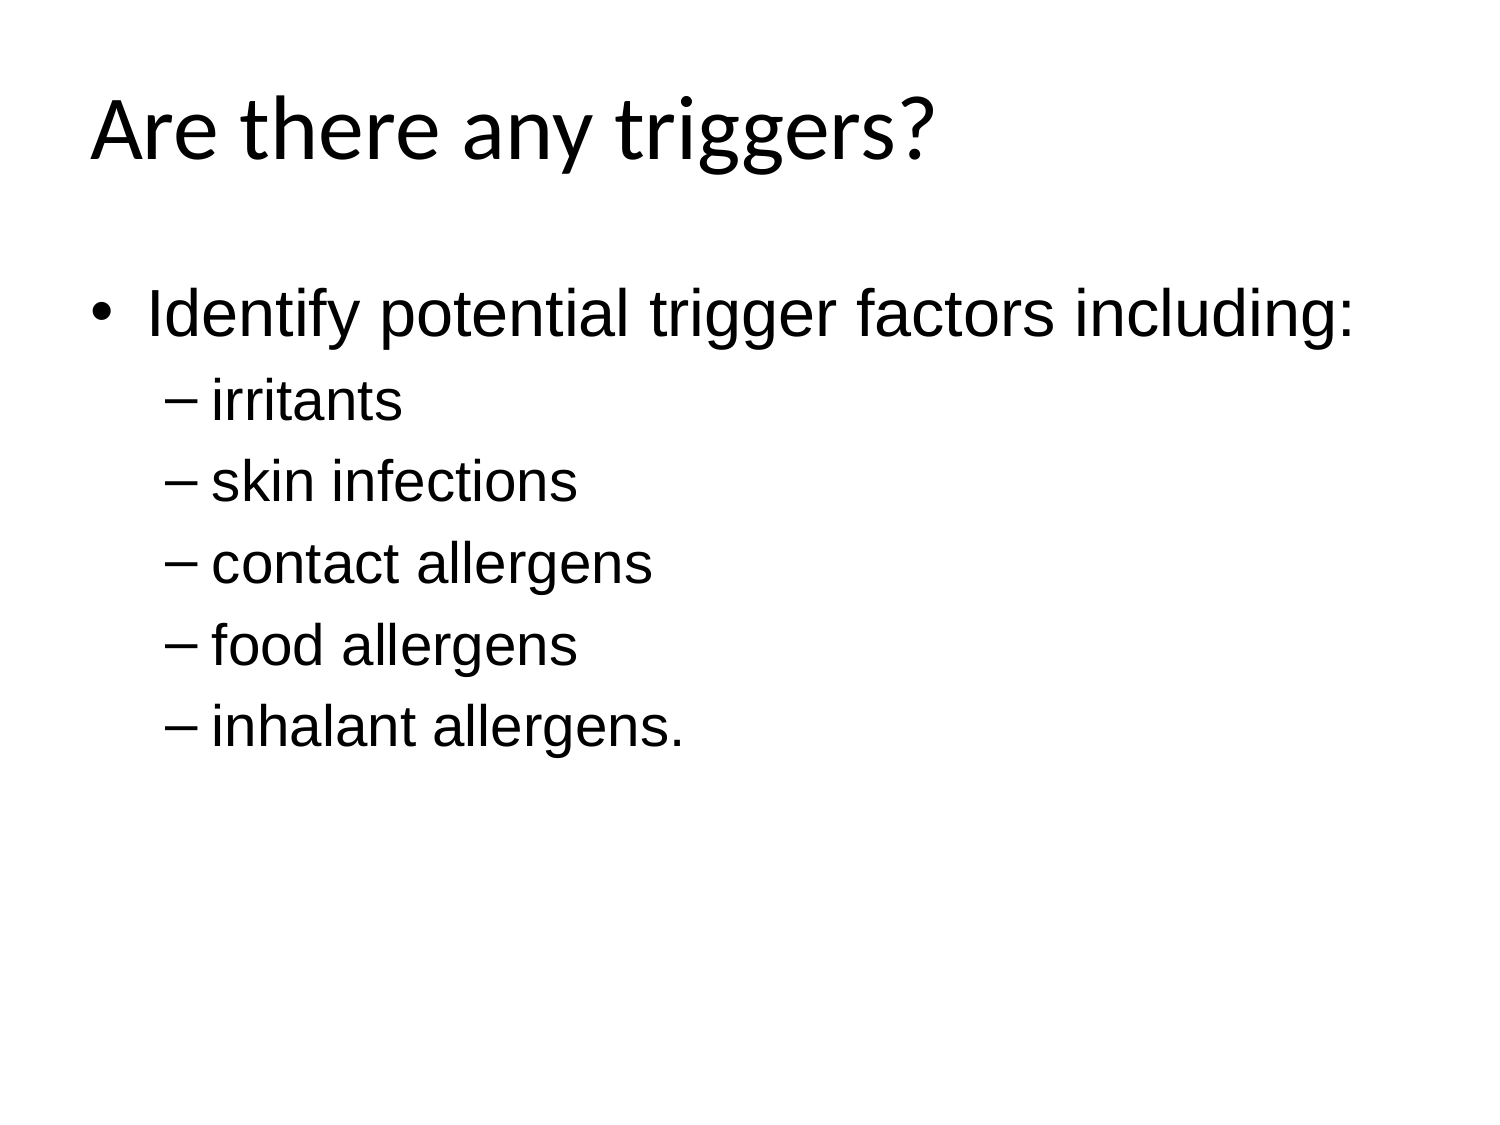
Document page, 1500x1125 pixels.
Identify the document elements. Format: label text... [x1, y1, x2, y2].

title Are there any triggers? [75, 45, 1425, 201]
list Identify potential trigger factors including: irritants skin infections contact allergens food allergens inhalant allergens. [75, 262, 1425, 1005]
